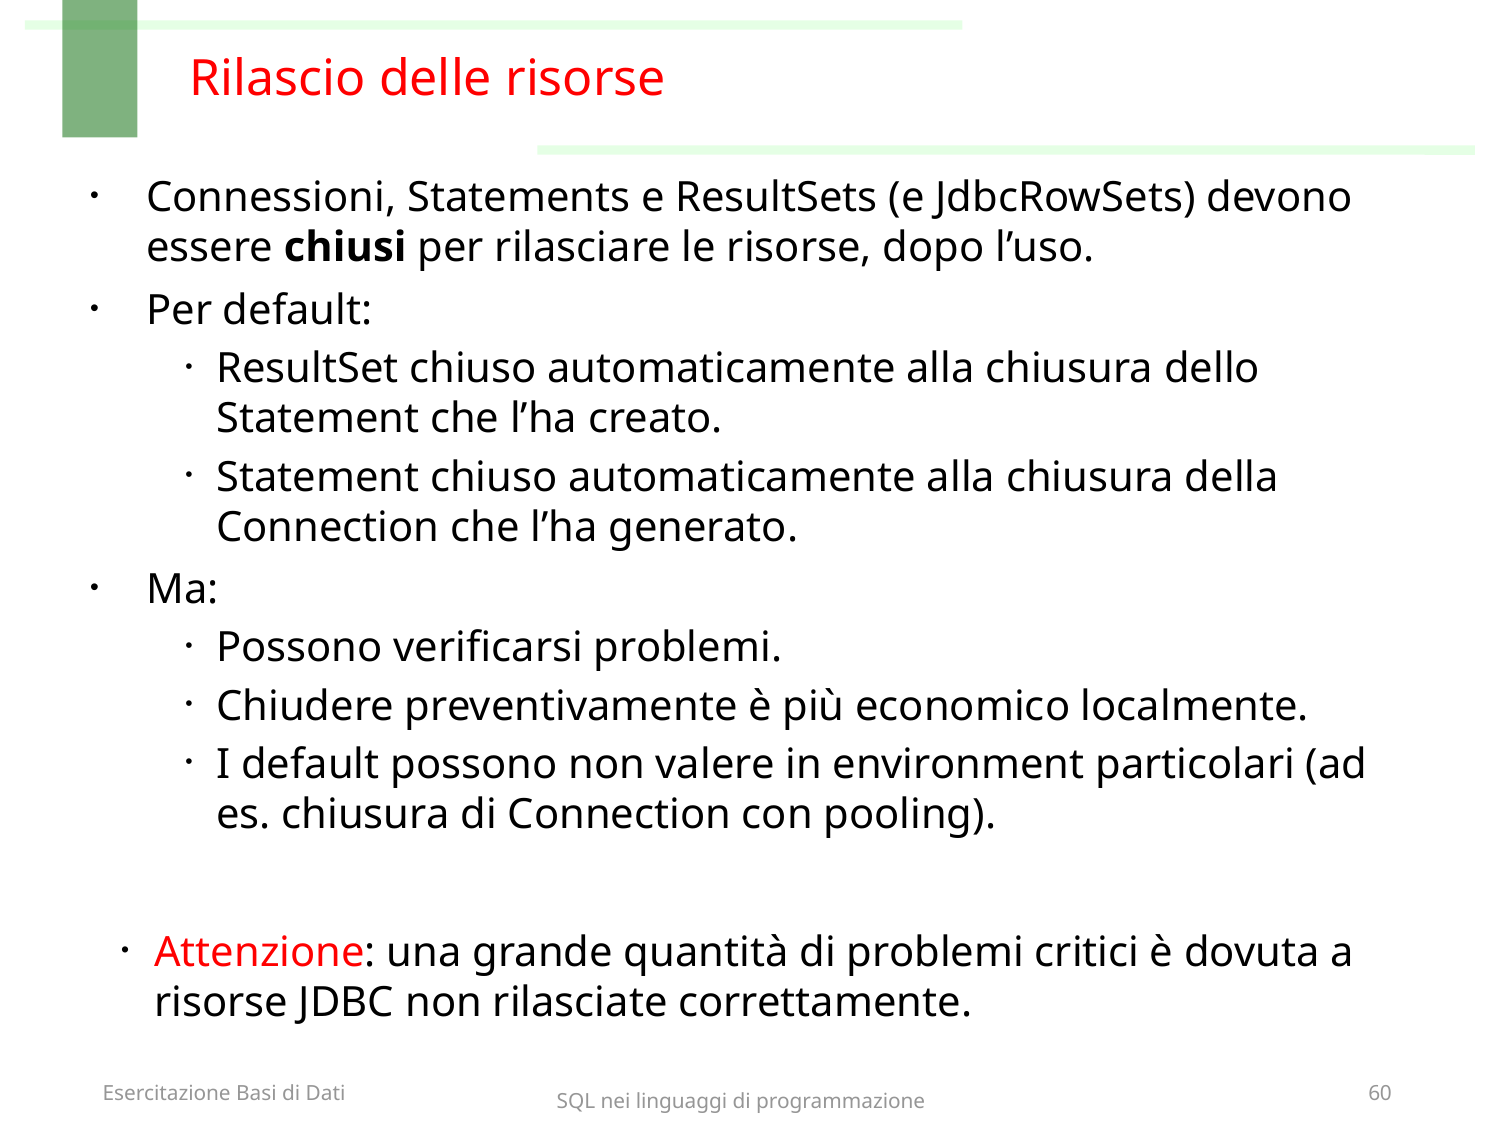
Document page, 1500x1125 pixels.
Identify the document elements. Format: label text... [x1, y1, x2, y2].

footer SQL nei linguaggi di programmazione [425, 1082, 1057, 1120]
title Rilascio delle risorse [174, 24, 1425, 125]
list Connessioni, Statements e ResultSets (e JdbcRowSets) devono essere chiusi per rilasciare le risorse, dopo l’uso. Per default: ResultSet chiuso automaticamente alla chiusura dello Statement che l’ha creato. Statement chiuso automaticamente alla chiusura della Connection che l’ha generato. Ma: Possono verificarsi problemi. Chiudere preventivamente è più economico localmente. I default possono non valere in environment particolari (ad es. chiusura di Connection con pooling). Attenzione: una grande quantità di problemi critici è dovuta a risorse JDBC non rilasciate correttamente. [75, 162, 1425, 1063]
